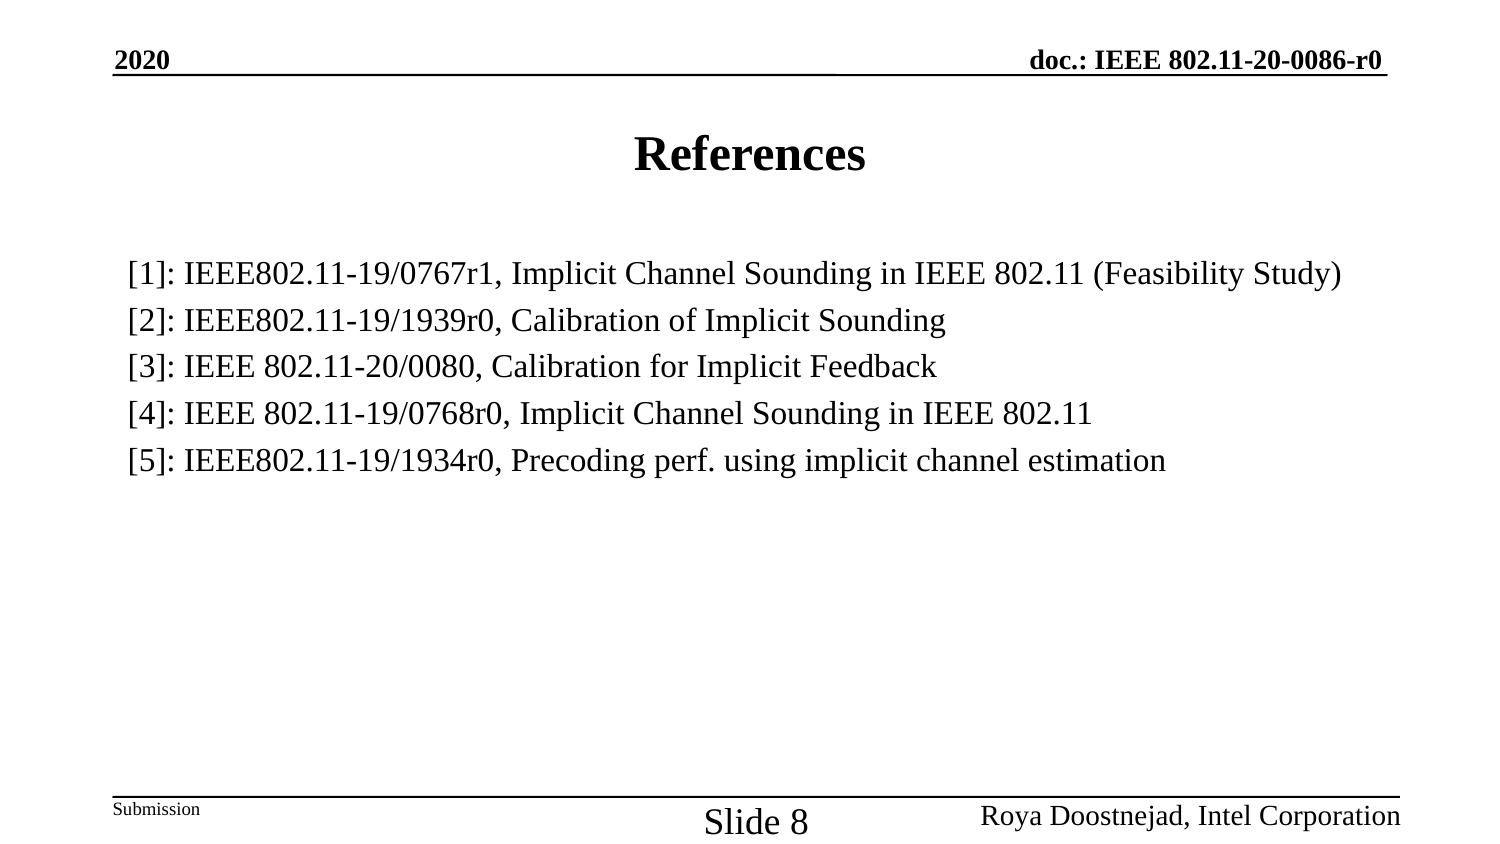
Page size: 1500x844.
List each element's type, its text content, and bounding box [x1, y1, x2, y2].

slide_number Slide 8 [690, 796, 822, 843]
title References [112, 84, 1388, 216]
list [1]: IEEE802.11-19/0767r1, Implicit Channel Sounding in IEEE 802.11 (Feasibility Study) [2]: IEEE802.11-19/1939r0, Calibration of Implicit Sounding [3]: IEEE 802.11-20/0080, Calibration for Implicit Feedback [4]: IEEE 802.11-19/0768r0, Implicit Channel Sounding in IEEE 802.11 [5]: IEEE802.11-19/1934r0, Precoding perf. using implicit channel estimation [112, 243, 1388, 751]
footer Roya Doostnejad, Intel Corporation [979, 796, 1402, 832]
slide_number 2020 [114, 40, 223, 75]
